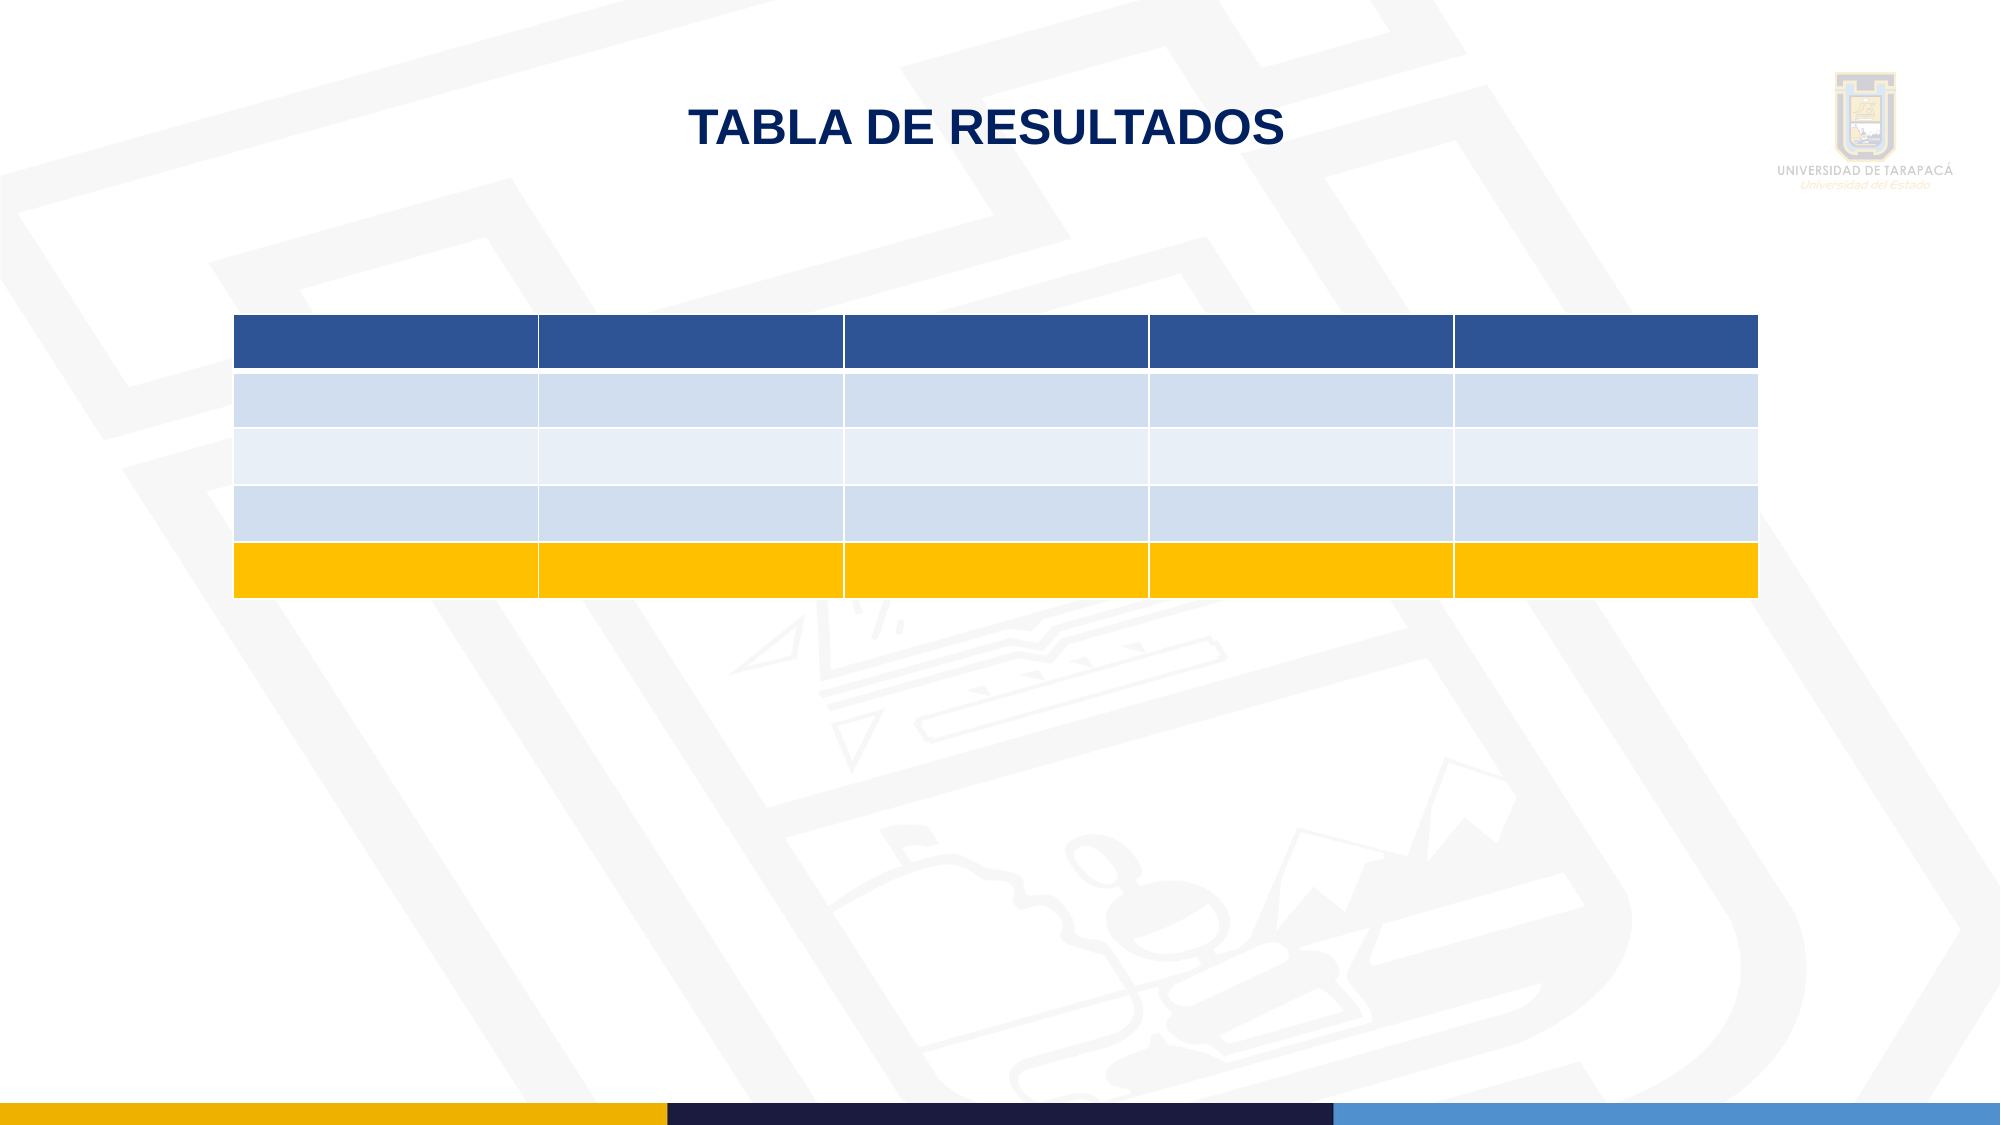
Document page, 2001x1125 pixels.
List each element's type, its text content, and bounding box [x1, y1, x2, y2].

table_cell [1455, 374, 1758, 427]
table_header [1455, 315, 1758, 368]
table_cell [234, 374, 538, 427]
table_cell [234, 486, 538, 541]
text_box TABLA DE RESULTADOS [137, 87, 1836, 157]
table_cell [1150, 486, 1453, 541]
table_header [1150, 315, 1453, 368]
table_cell [539, 486, 843, 541]
table_cell [845, 374, 1148, 427]
table_cell [1455, 429, 1758, 484]
table_header [234, 315, 538, 368]
table_cell [1455, 543, 1758, 598]
table_header [539, 315, 843, 368]
table_cell [539, 543, 843, 598]
table_cell [234, 429, 538, 484]
table_cell [1150, 374, 1453, 427]
table_cell [539, 374, 843, 427]
table_cell [1150, 429, 1453, 484]
table_cell [845, 543, 1148, 598]
table_cell [845, 429, 1148, 484]
table_cell [234, 543, 538, 598]
table_header [845, 315, 1148, 368]
table_cell [1150, 543, 1453, 598]
picture [0, 0, 2001, 1125]
table_cell [539, 429, 843, 484]
table_cell [1455, 486, 1758, 541]
table_cell [845, 486, 1148, 541]
